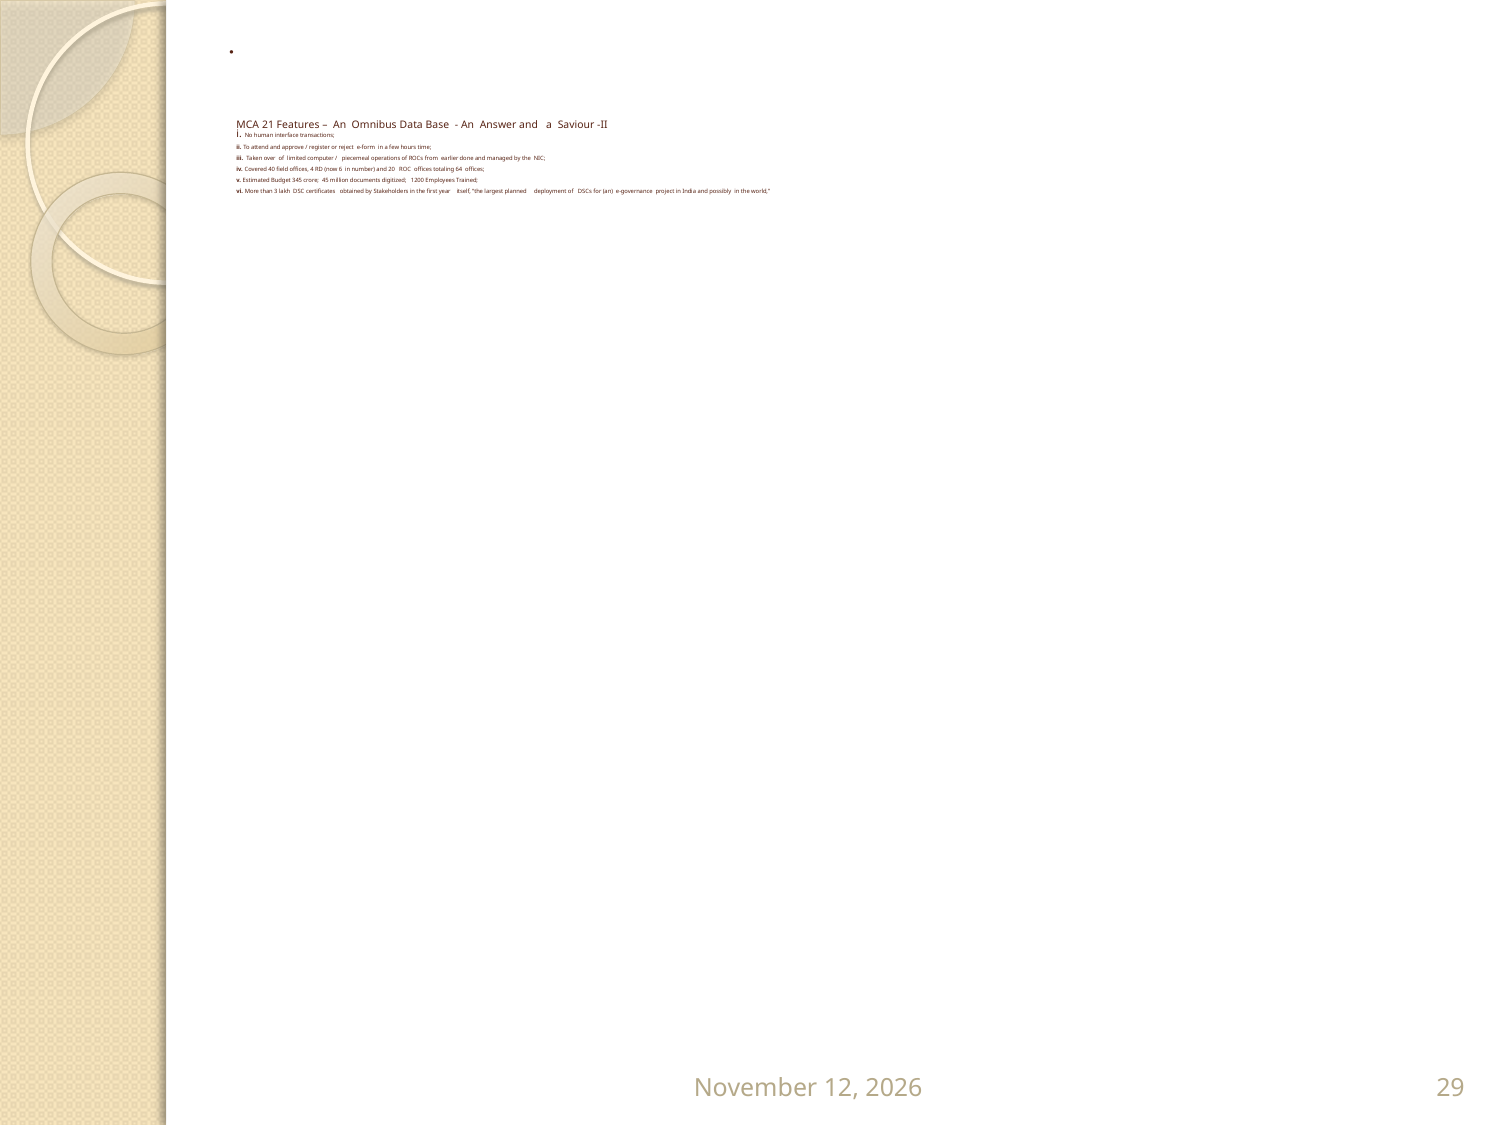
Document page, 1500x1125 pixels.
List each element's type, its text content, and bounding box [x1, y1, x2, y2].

slide_number 29 [1413, 1034, 1488, 1113]
title MCA 21 Features – An Omnibus Data Base - An Answer and a Saviour -II i. No human interface transactions; ii. To attend and approve / register or reject e-form in a few hours time; iii. Taken over of limited computer / piecemeal operations of ROCs from earlier done and managed by the NIC; iv. Covered 40 field offices, 4 RD (now 6 in number) and 20 ROC offices totaling 64 offices; v. Estimated Budget 345 crore; 45 million documents digitized; 1200 Employees Trained; vi. More than 3 lakh DSC certificates obtained by Stakeholders in the first year itself, “the largest planned deployment of DSCs for (an) e-governance project in India and possibly in the world,” [212, 37, 1450, 213]
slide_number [587, 1034, 938, 1113]
